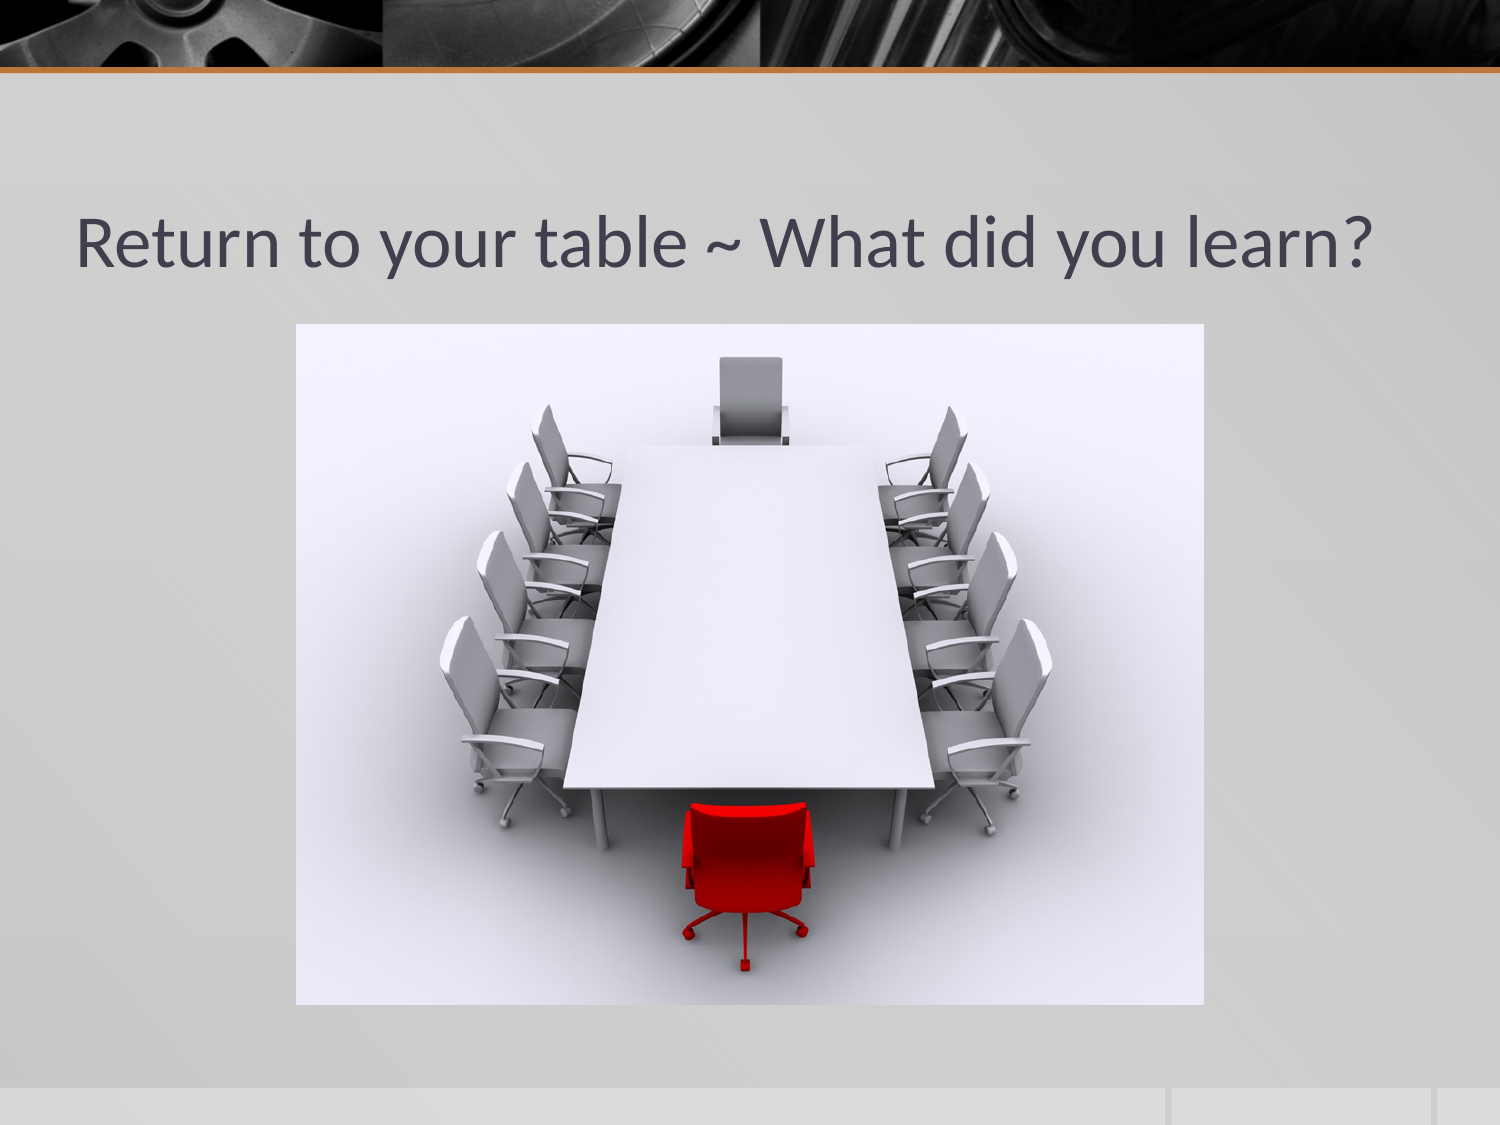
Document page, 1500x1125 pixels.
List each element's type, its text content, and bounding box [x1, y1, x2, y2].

title Return to your table ~ What did you learn? [75, 162, 1425, 313]
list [296, 324, 1204, 1006]
picture [0, 0, 1500, 67]
